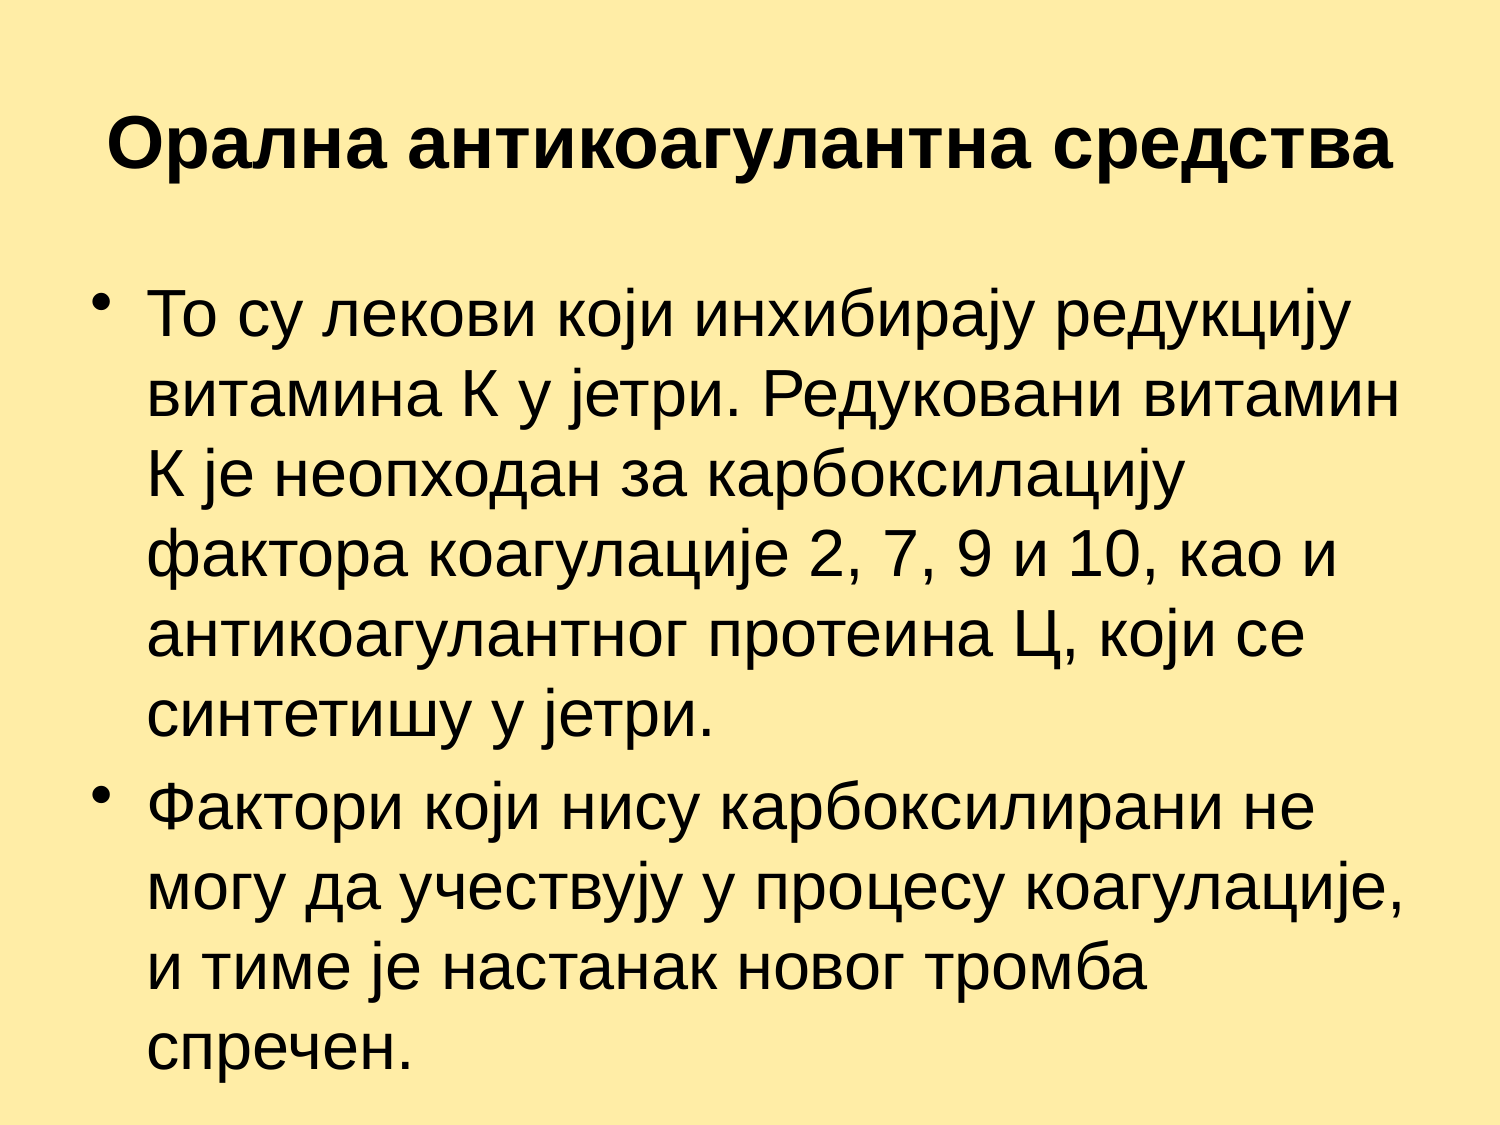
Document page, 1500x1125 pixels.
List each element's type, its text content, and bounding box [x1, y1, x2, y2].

title Орална антикоагулантна средства [74, 44, 1426, 233]
list То су лекови који инхибирају редукцију витамина К у јетри. Редуковани витамин К је неопходан за карбоксилацију фактора коагулације 2, 7, 9 и 10, као и антикоагулантног протеина Ц, који се синтетишу у јетри. Фактори који нису карбоксилирани не могу да учествују у процесу коагулације, и тиме је настанак новог тромба спречен. [74, 262, 1426, 1006]
